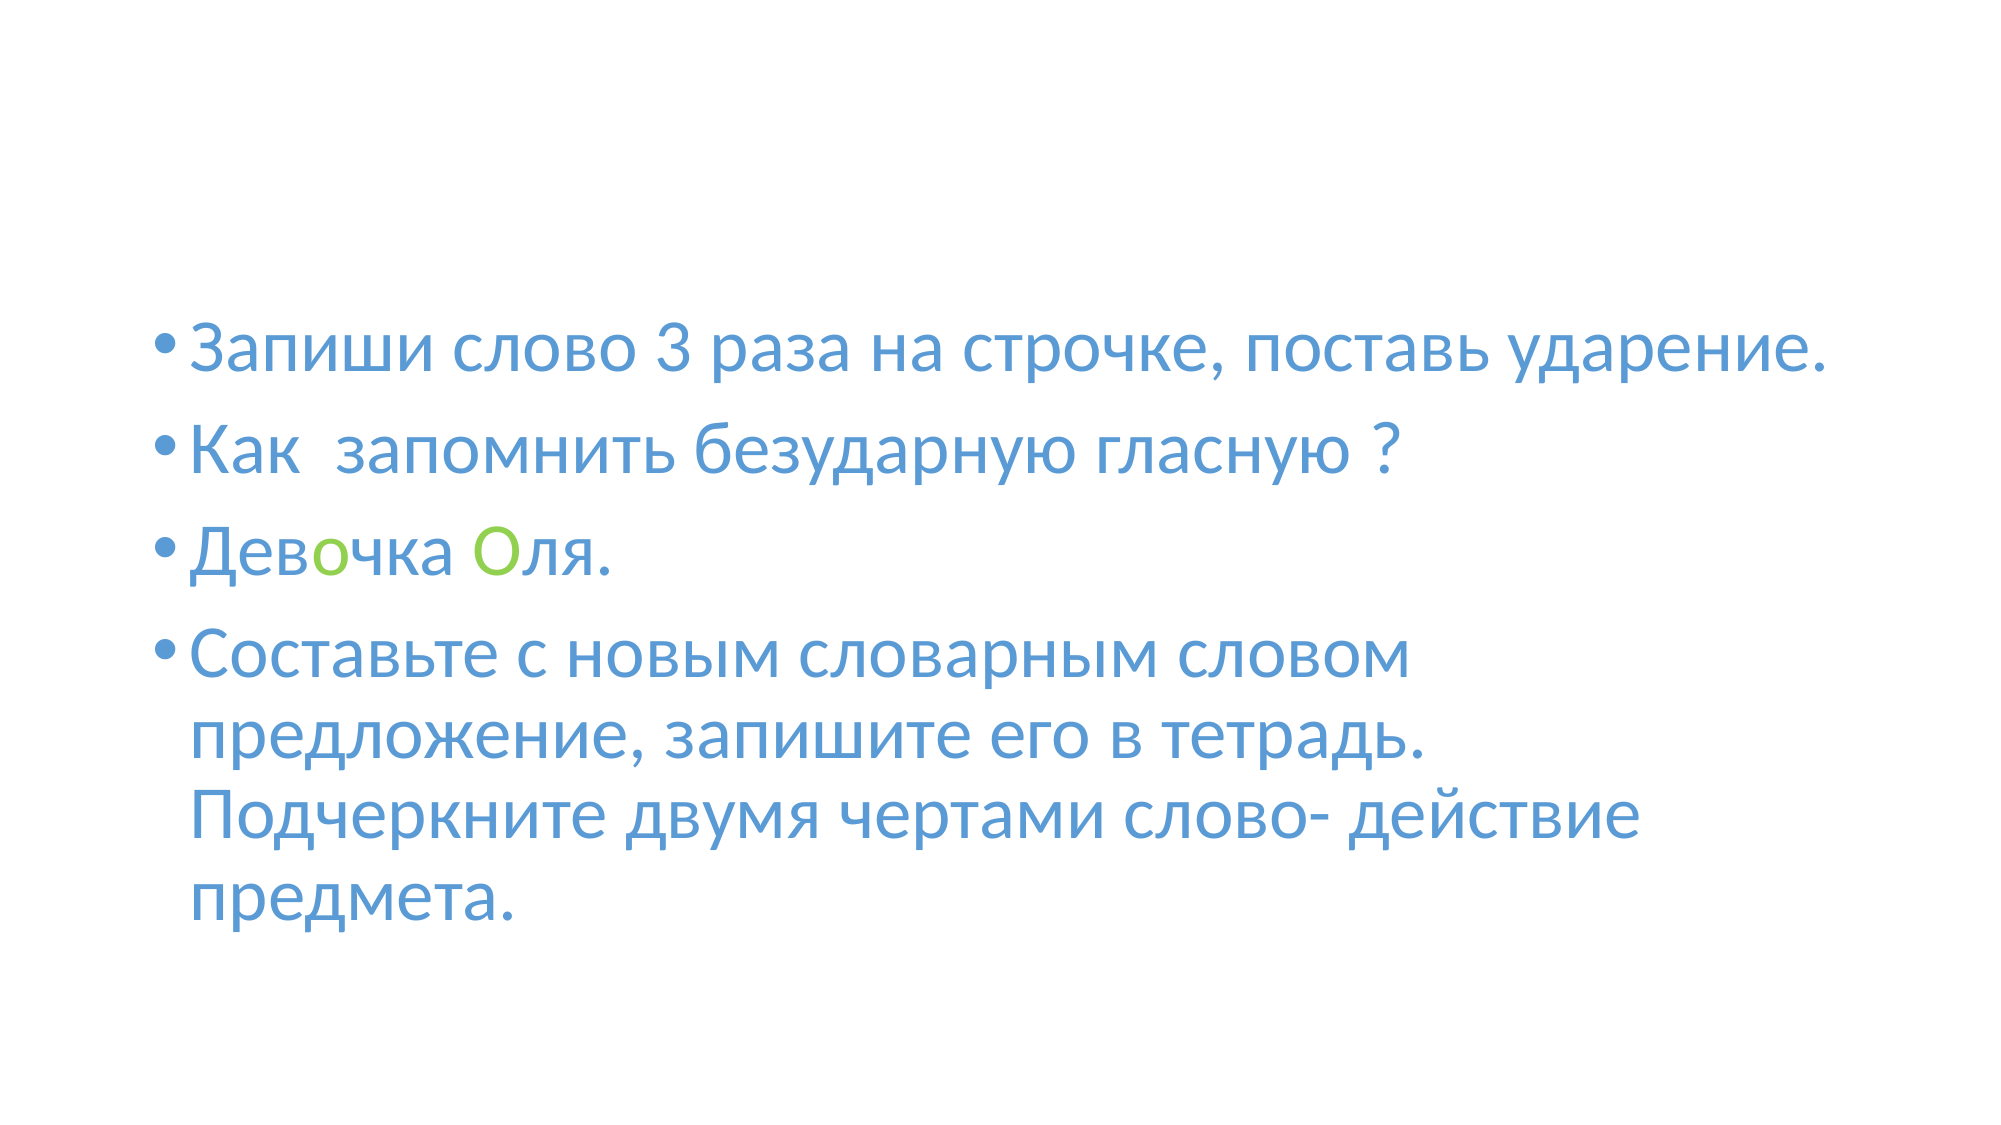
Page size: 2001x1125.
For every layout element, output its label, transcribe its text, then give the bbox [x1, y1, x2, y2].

list Запиши слово 3 раза на строчке, поставь ударение. Как запомнить безударную гласную ? Девочка Оля. Составьте с новым словарным словом предложение, запишите его в тетрадь. Подчеркните двумя чертами слово- действие предмета. [137, 299, 1863, 1014]
